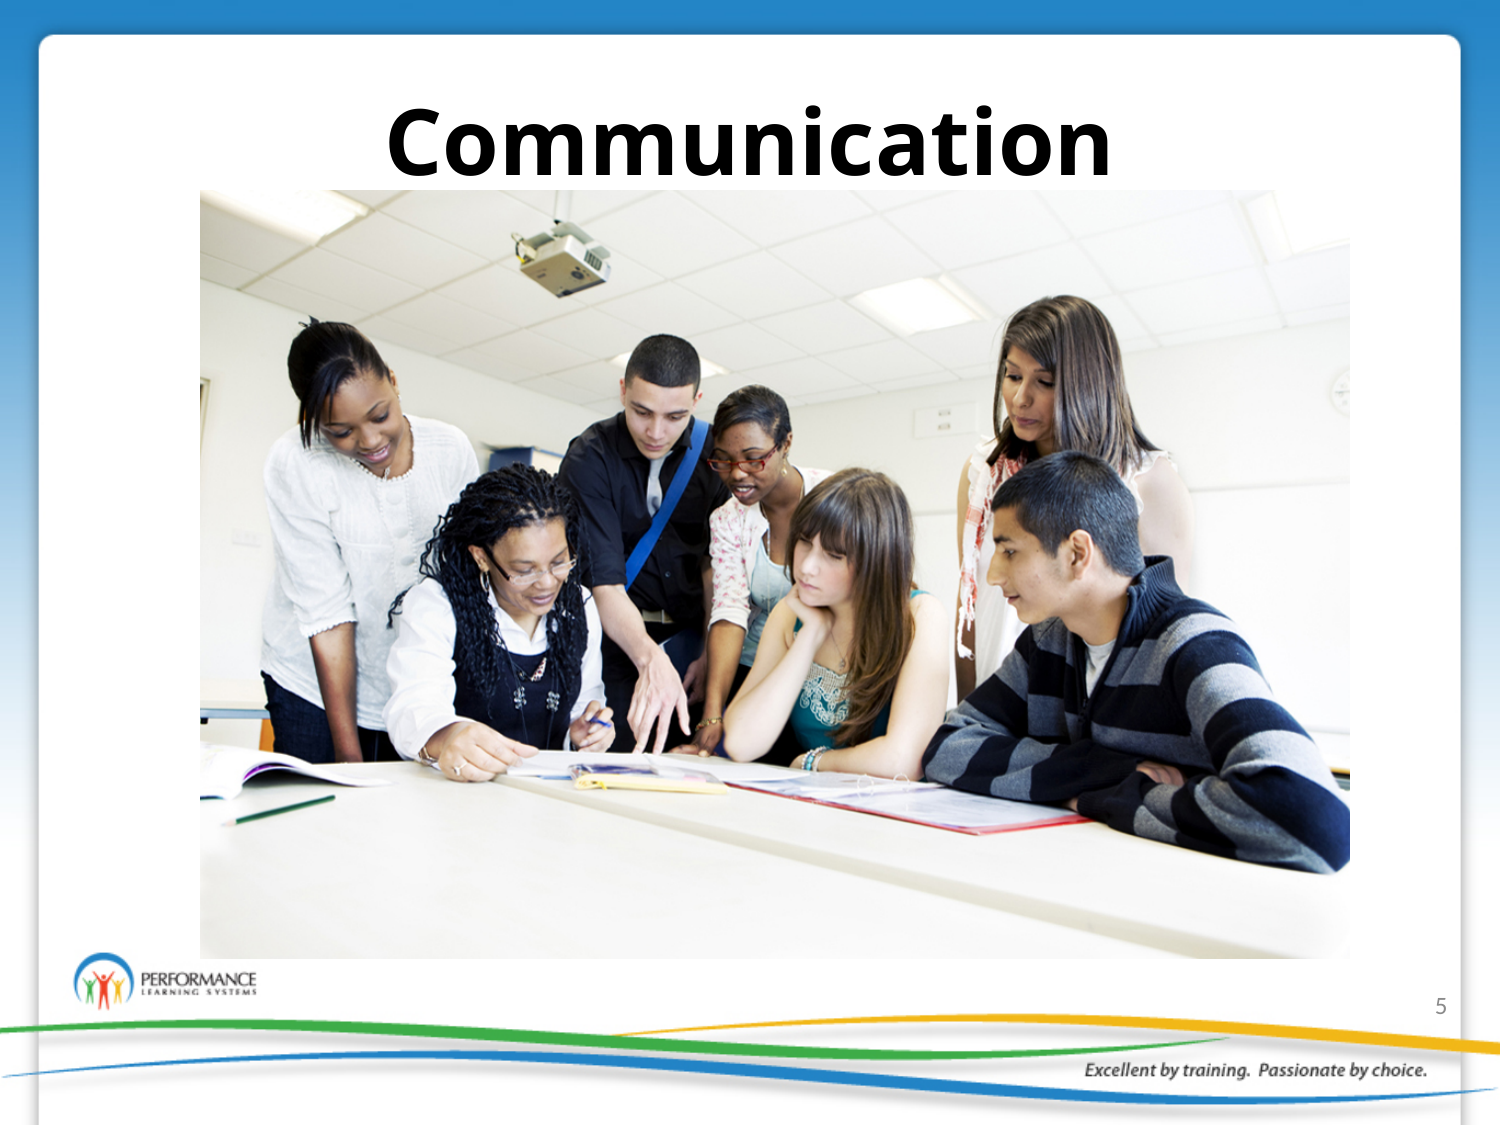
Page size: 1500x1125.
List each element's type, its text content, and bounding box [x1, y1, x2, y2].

list [75, 262, 1425, 1005]
title Communication [75, 45, 1425, 233]
slide_number 5 [1299, 975, 1463, 1035]
picture [0, 0, 1500, 1125]
